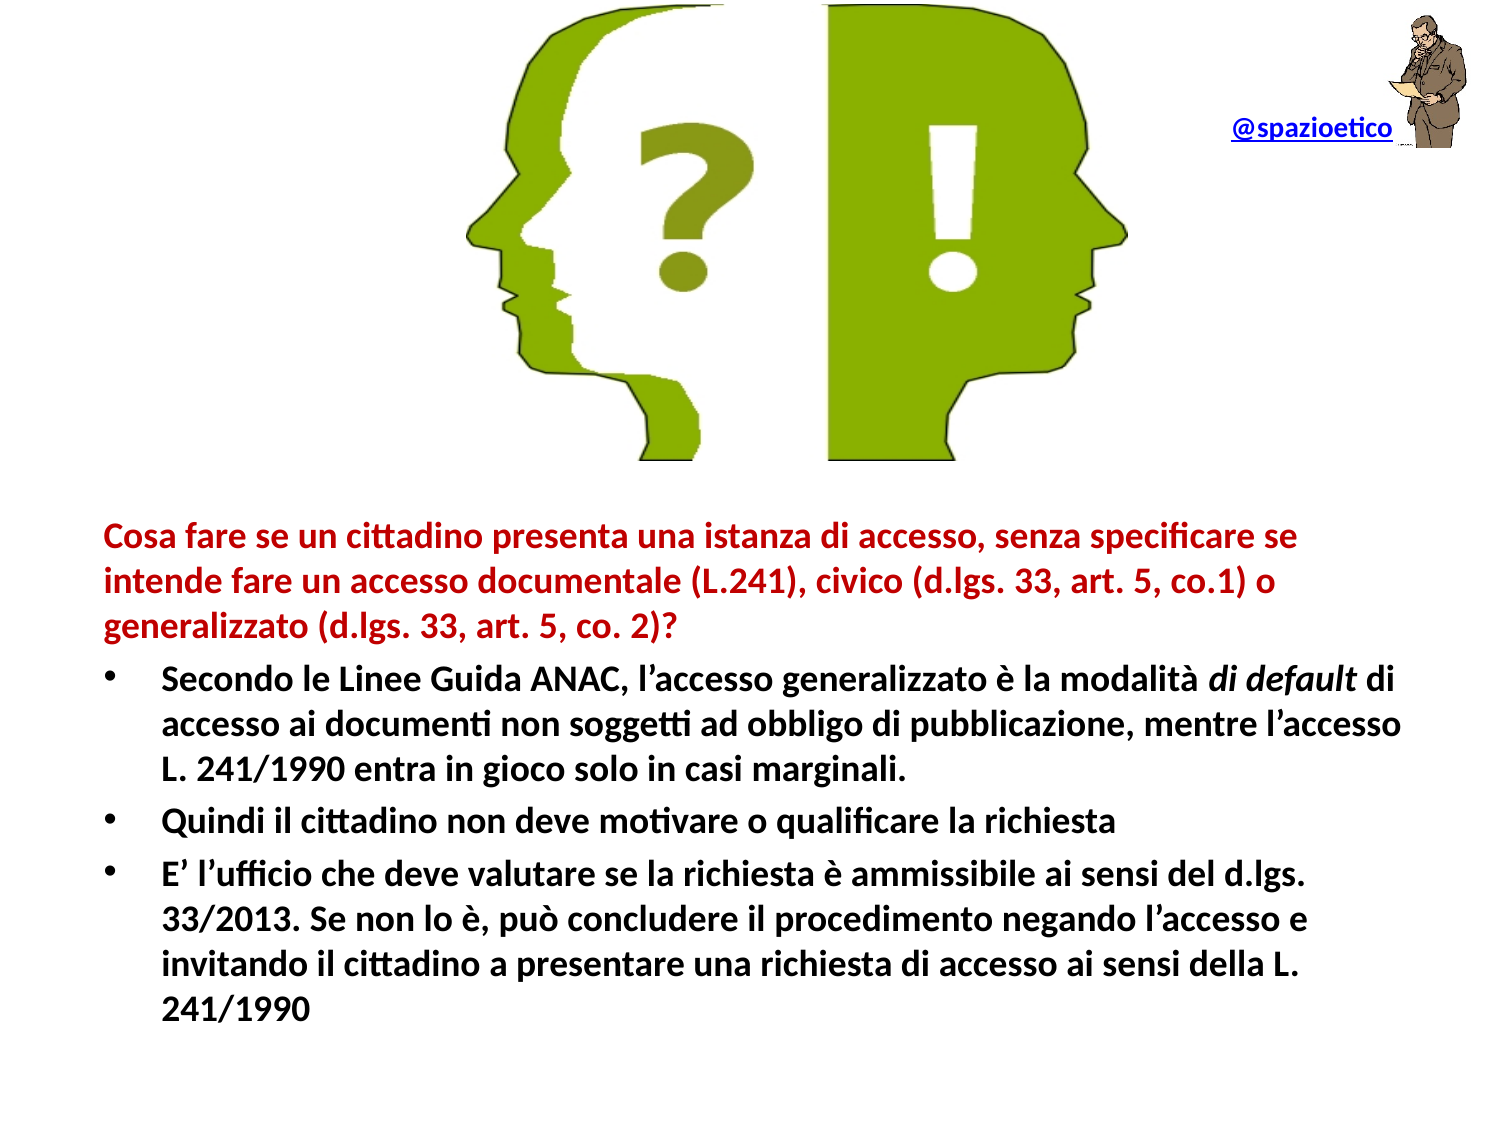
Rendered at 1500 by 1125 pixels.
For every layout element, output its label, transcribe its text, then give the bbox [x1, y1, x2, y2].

picture [1372, 7, 1488, 148]
list Cosa fare se un cittadino presenta una istanza di accesso, senza specificare se intende fare un accesso documentale (L.241), civico (d.lgs. 33, art. 5, co.1) o generalizzato (d.lgs. 33, art. 5, co. 2)? Secondo le Linee Guida ANAC, l’accesso generalizzato è la modalità di default di accesso ai documenti non soggetti ad obbligo di pubblicazione, mentre l’accesso L. 241/1990 entra in gioco solo in casi marginali. Quindi il cittadino non deve motivare o qualificare la richiesta E’ l’ufficio che deve valutare se la richiesta è ammissibile ai sensi del d.lgs. 33/2013. Se non lo è, può concludere il procedimento negando l’accesso e invitando il cittadino a presentare una richiesta di accesso ai sensi della L. 241/1990 [88, 503, 1439, 1047]
picture [466, 4, 1129, 462]
